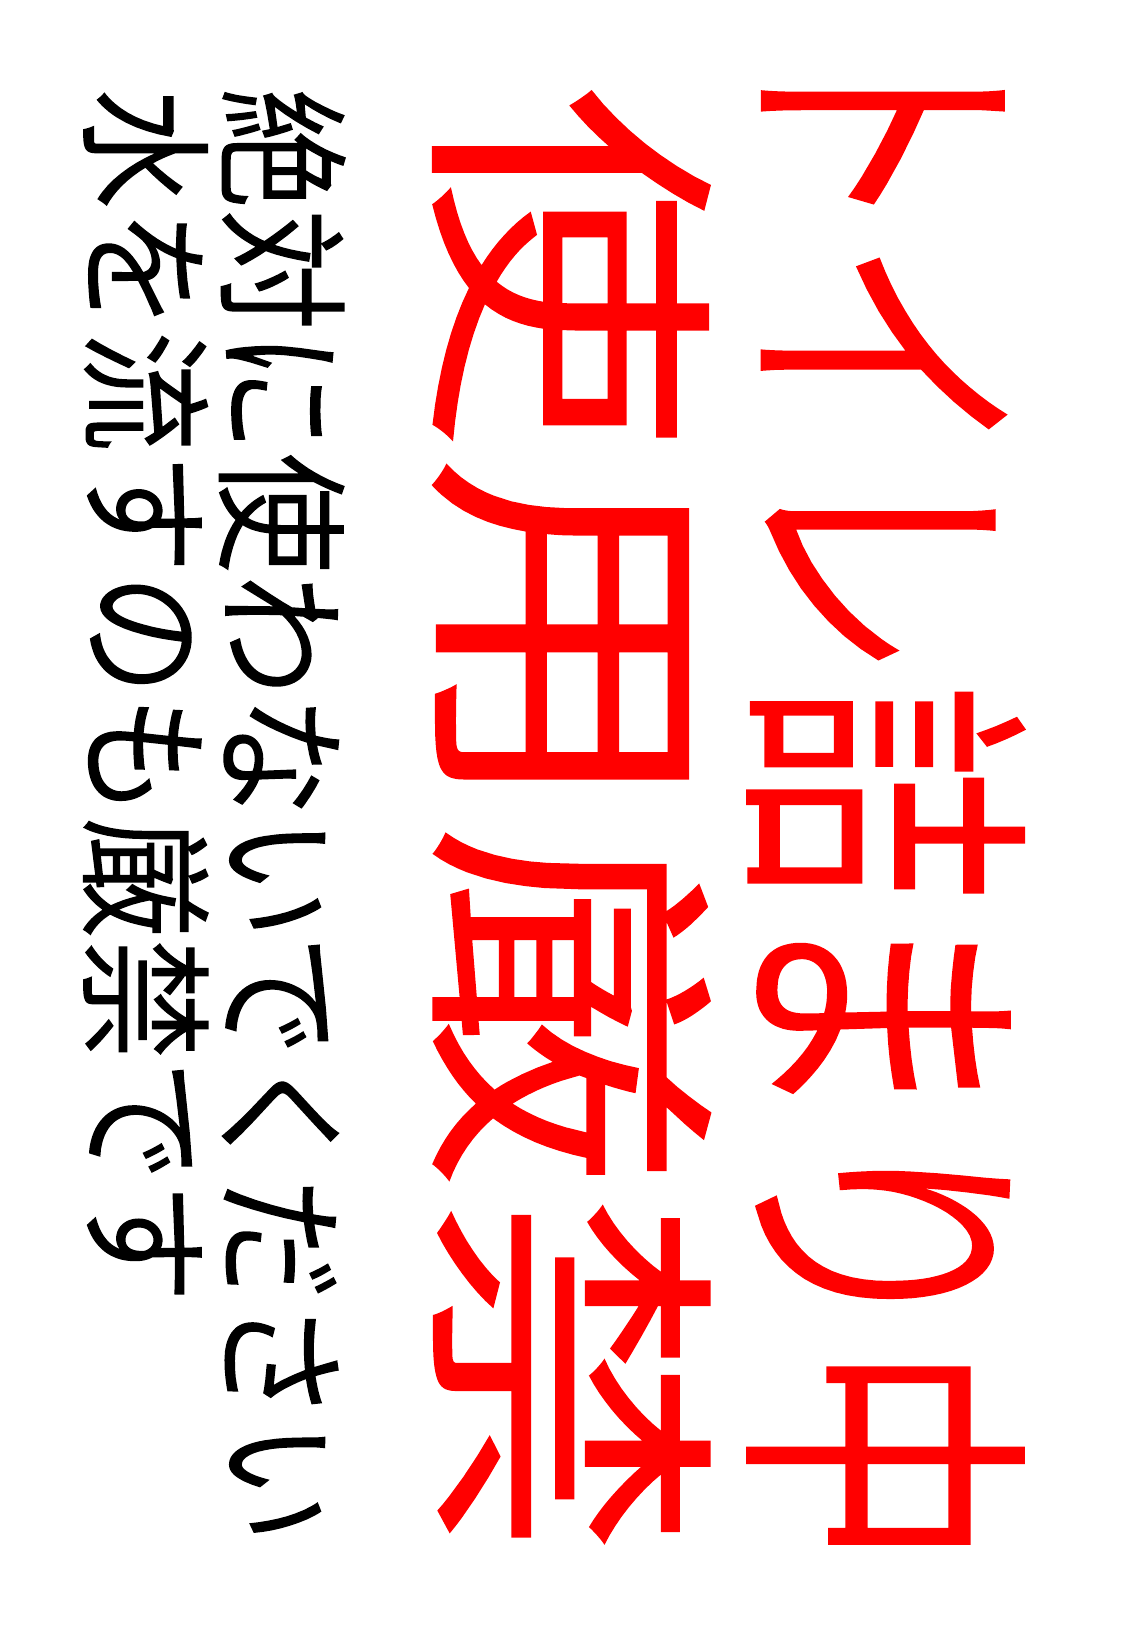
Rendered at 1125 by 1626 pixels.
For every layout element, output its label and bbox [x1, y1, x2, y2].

text_box [431, 89, 1027, 1546]
